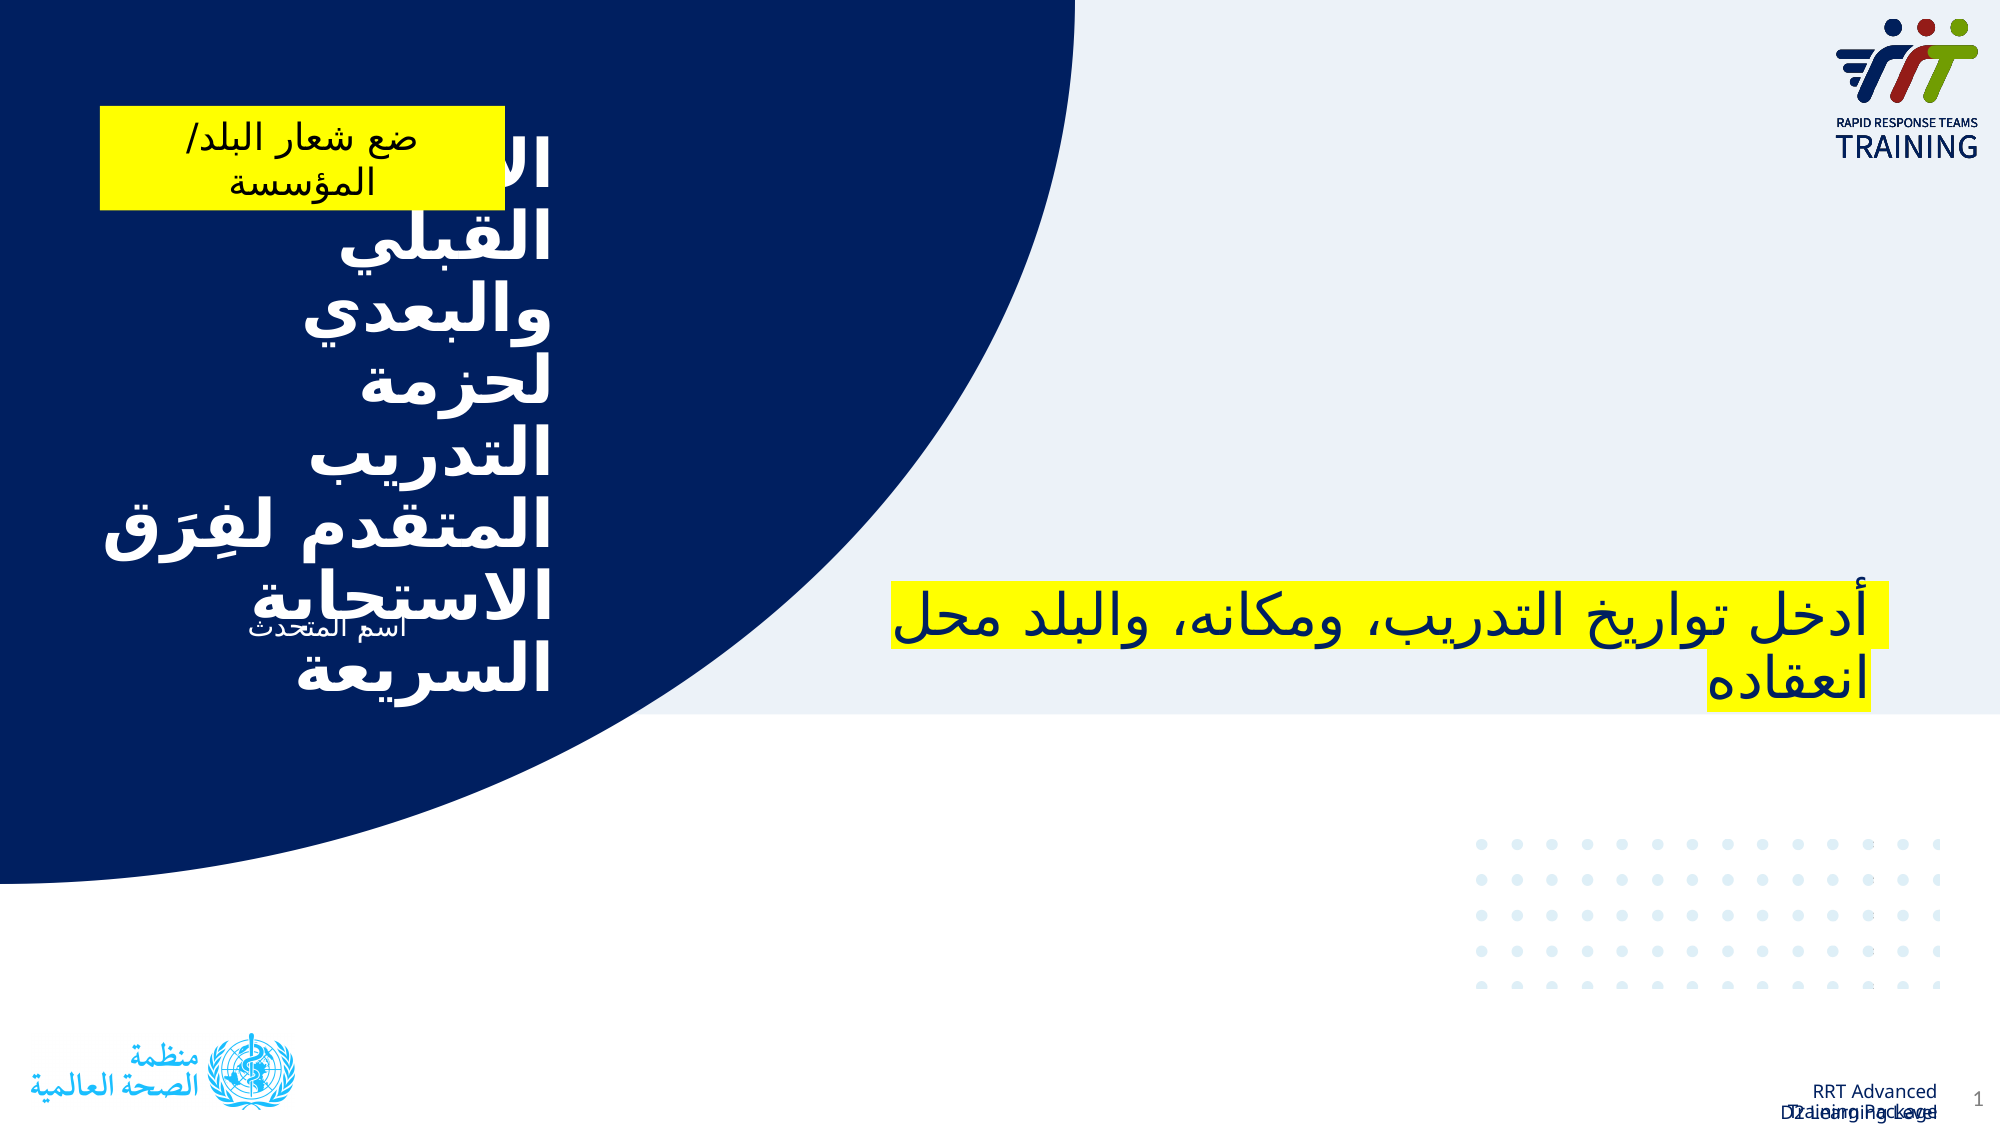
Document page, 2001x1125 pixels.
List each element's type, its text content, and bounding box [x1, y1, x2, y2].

text_box اسم المتحدث [97, 562, 415, 656]
picture [31, 1033, 295, 1110]
picture [1835, 19, 1978, 167]
picture [0, 0, 1075, 884]
text_box ضع شعار البلد/ المؤسسة [99, 105, 505, 211]
list أدخل تواريخ التدريب، ومكانه، والبلد محل انعقاده [786, 572, 1879, 724]
title الاختباران القبلي والبعدي لحزمة التدريب المتقدم لفِرَق الاستجابة السريعة [84, 259, 563, 657]
picture [1476, 839, 1940, 989]
